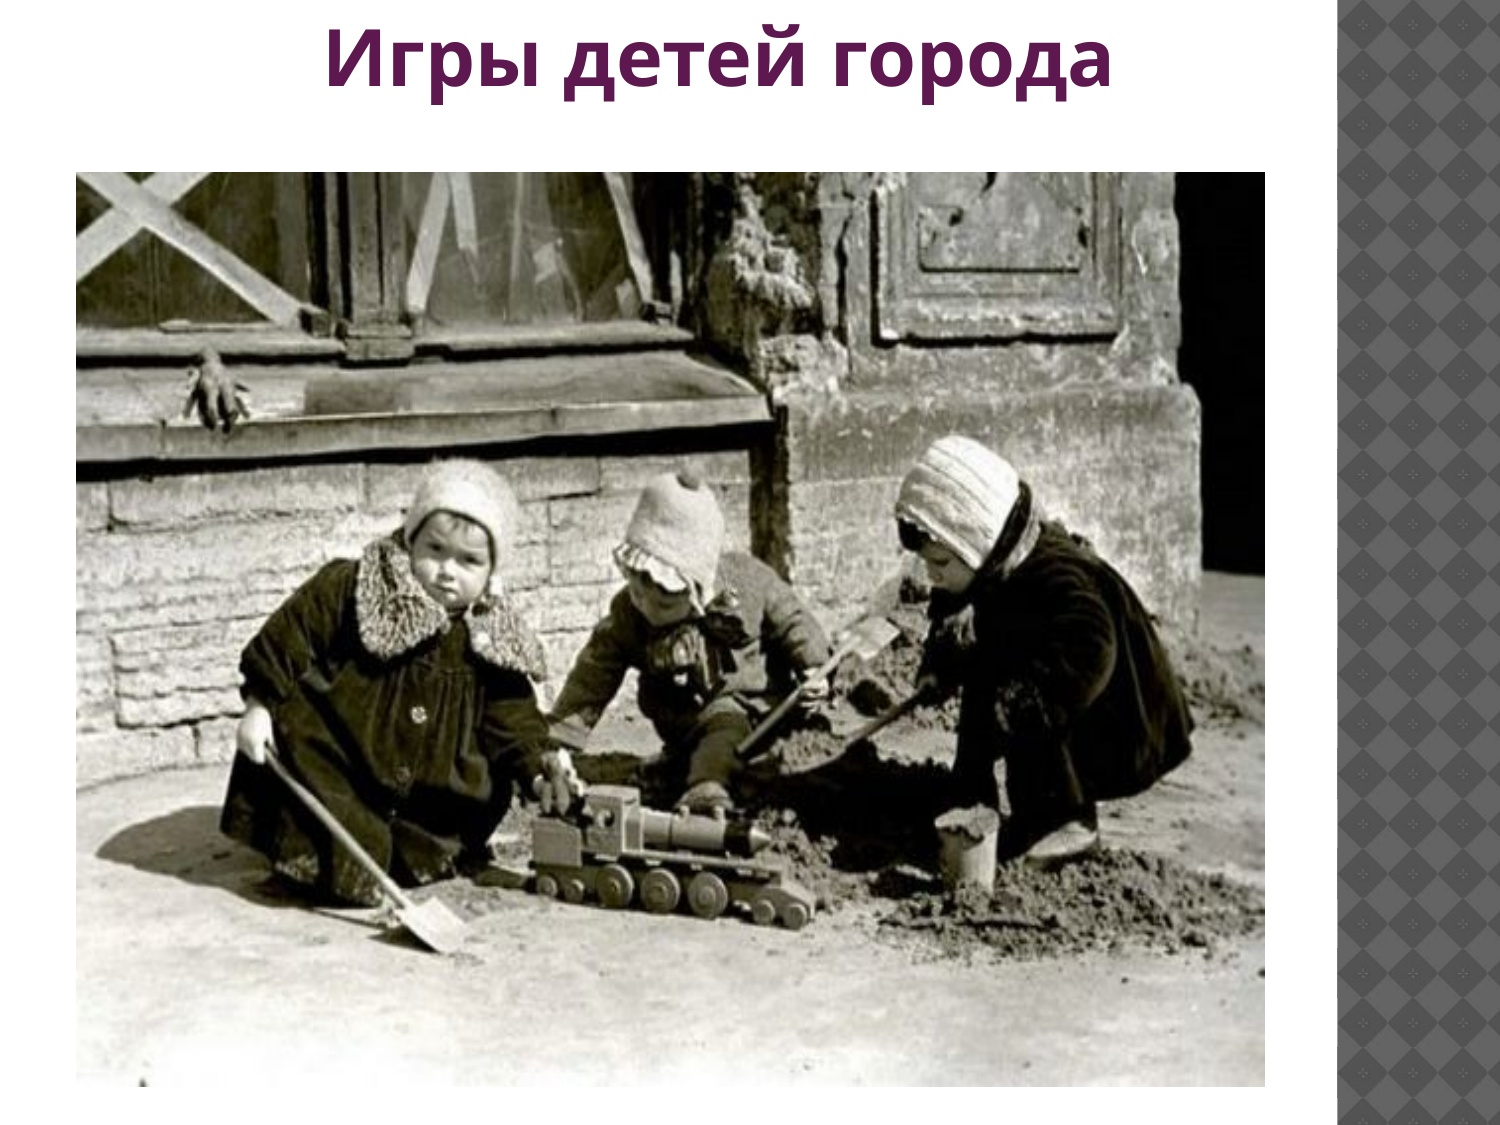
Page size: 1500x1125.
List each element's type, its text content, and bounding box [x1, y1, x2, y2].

picture [1337, 0, 1500, 1125]
picture [76, 172, 1265, 1087]
title Игры детей города [175, 0, 1263, 172]
